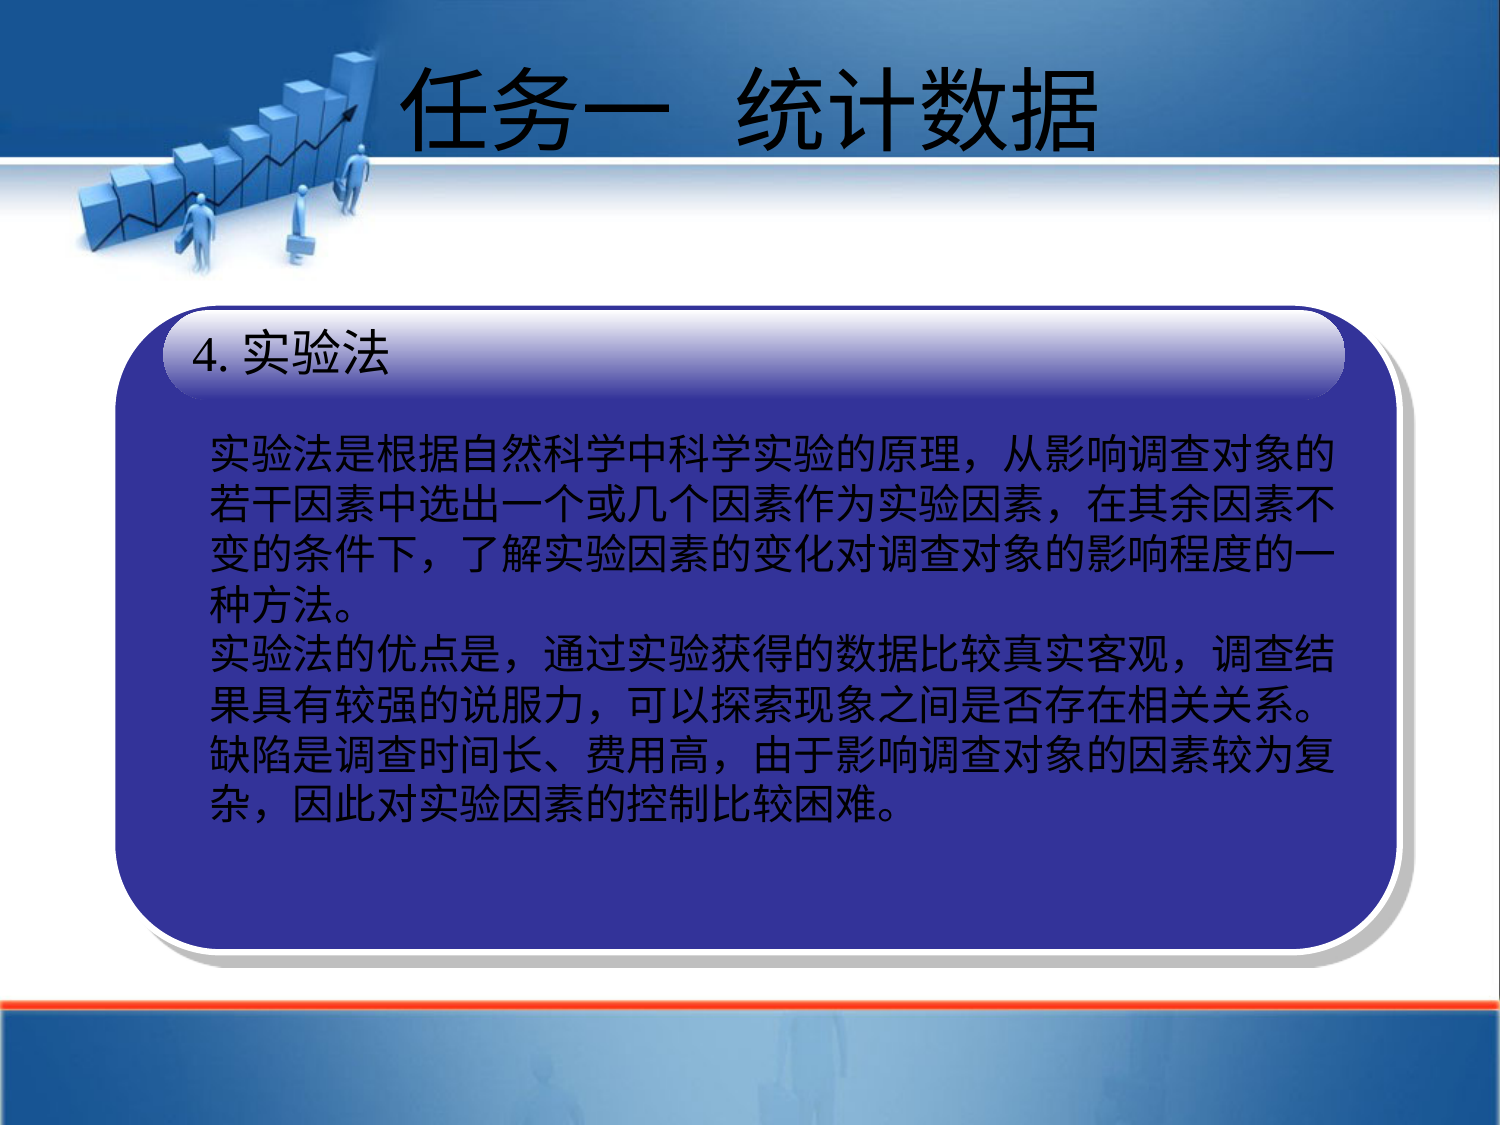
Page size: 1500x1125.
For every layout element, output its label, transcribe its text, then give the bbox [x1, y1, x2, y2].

picture [0, 0, 1500, 1125]
title 任务一 统计数据 [74, 44, 1426, 249]
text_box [111, 302, 1400, 953]
